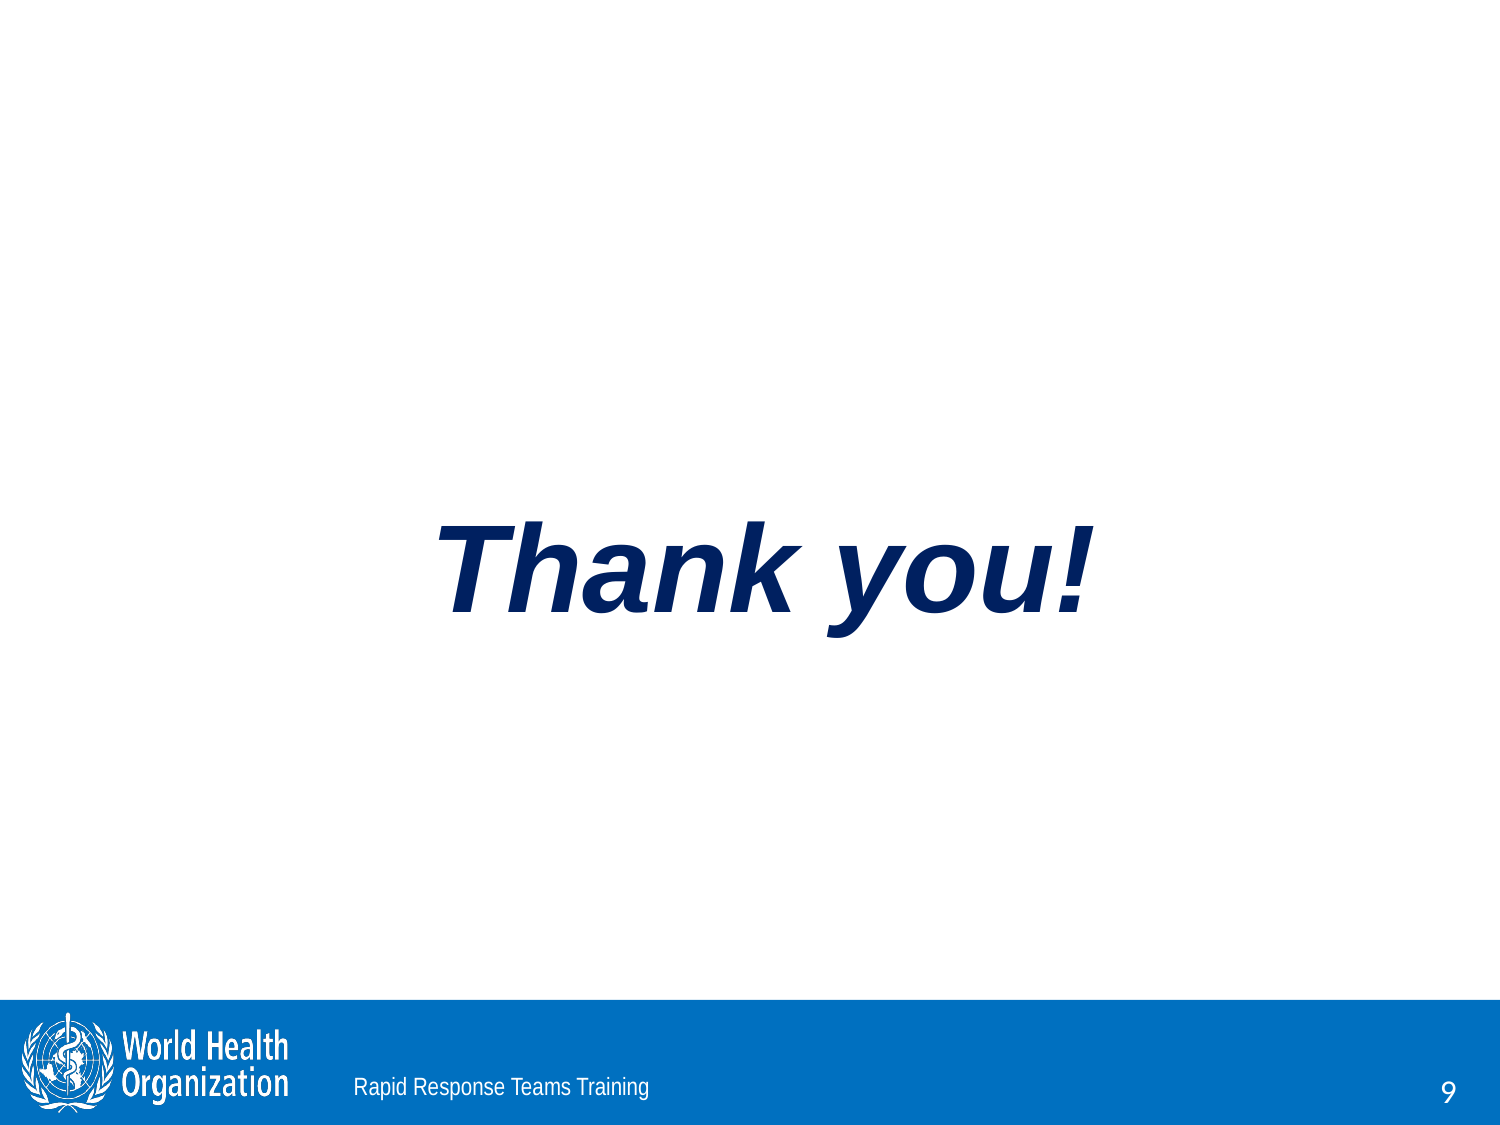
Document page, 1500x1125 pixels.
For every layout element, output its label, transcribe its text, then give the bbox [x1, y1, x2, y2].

picture [21, 1012, 288, 1113]
title Thank you! [88, 468, 1439, 657]
